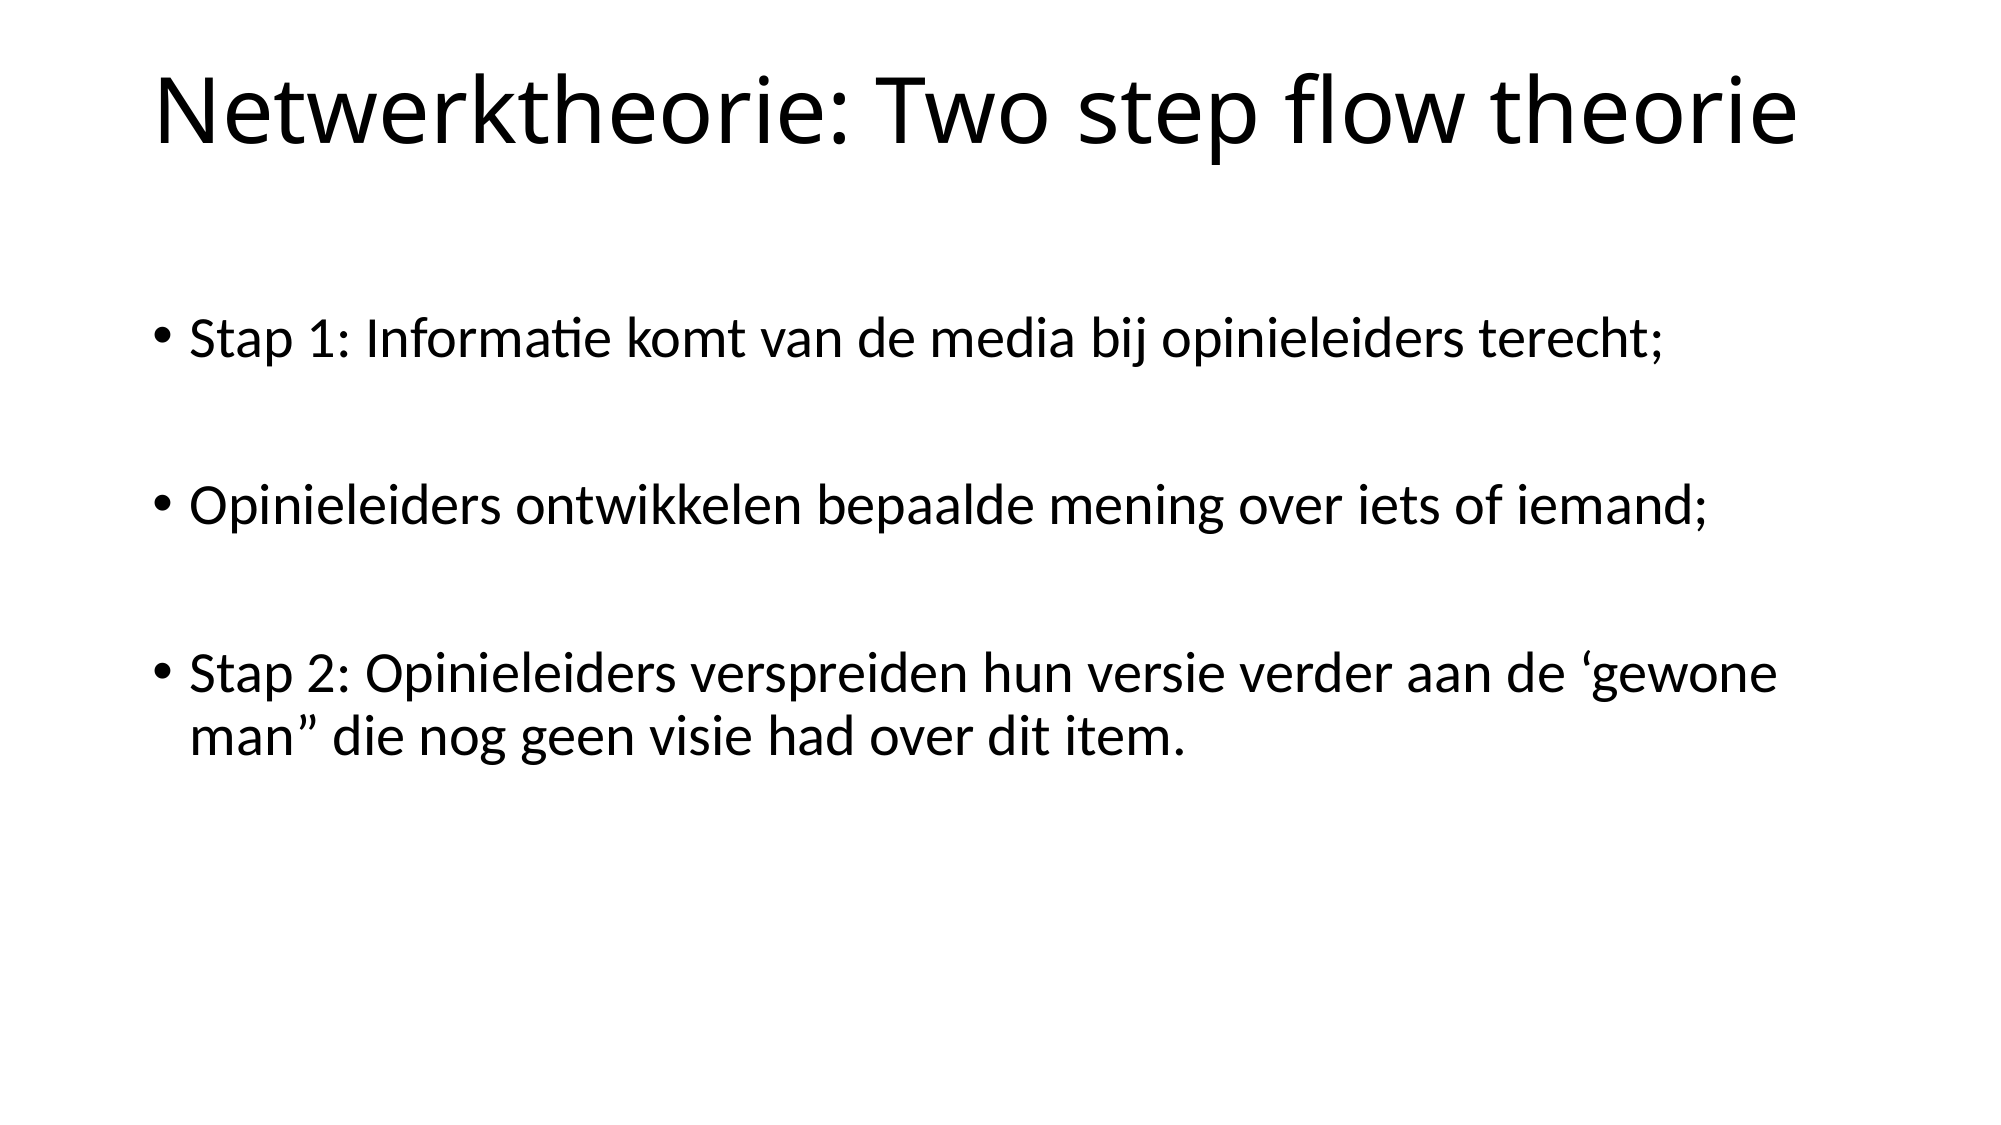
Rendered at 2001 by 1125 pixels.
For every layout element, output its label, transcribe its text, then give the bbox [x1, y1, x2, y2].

list Stap 1: Informatie komt van de media bij opinieleiders terecht; Opinieleiders ontwikkelen bepaalde mening over iets of iemand; Stap 2: Opinieleiders verspreiden hun versie verder aan de ‘gewone man” die nog geen visie had over dit item. [137, 299, 1863, 1014]
title Netwerktheorie: Two step flow theorie [137, 59, 1863, 278]
